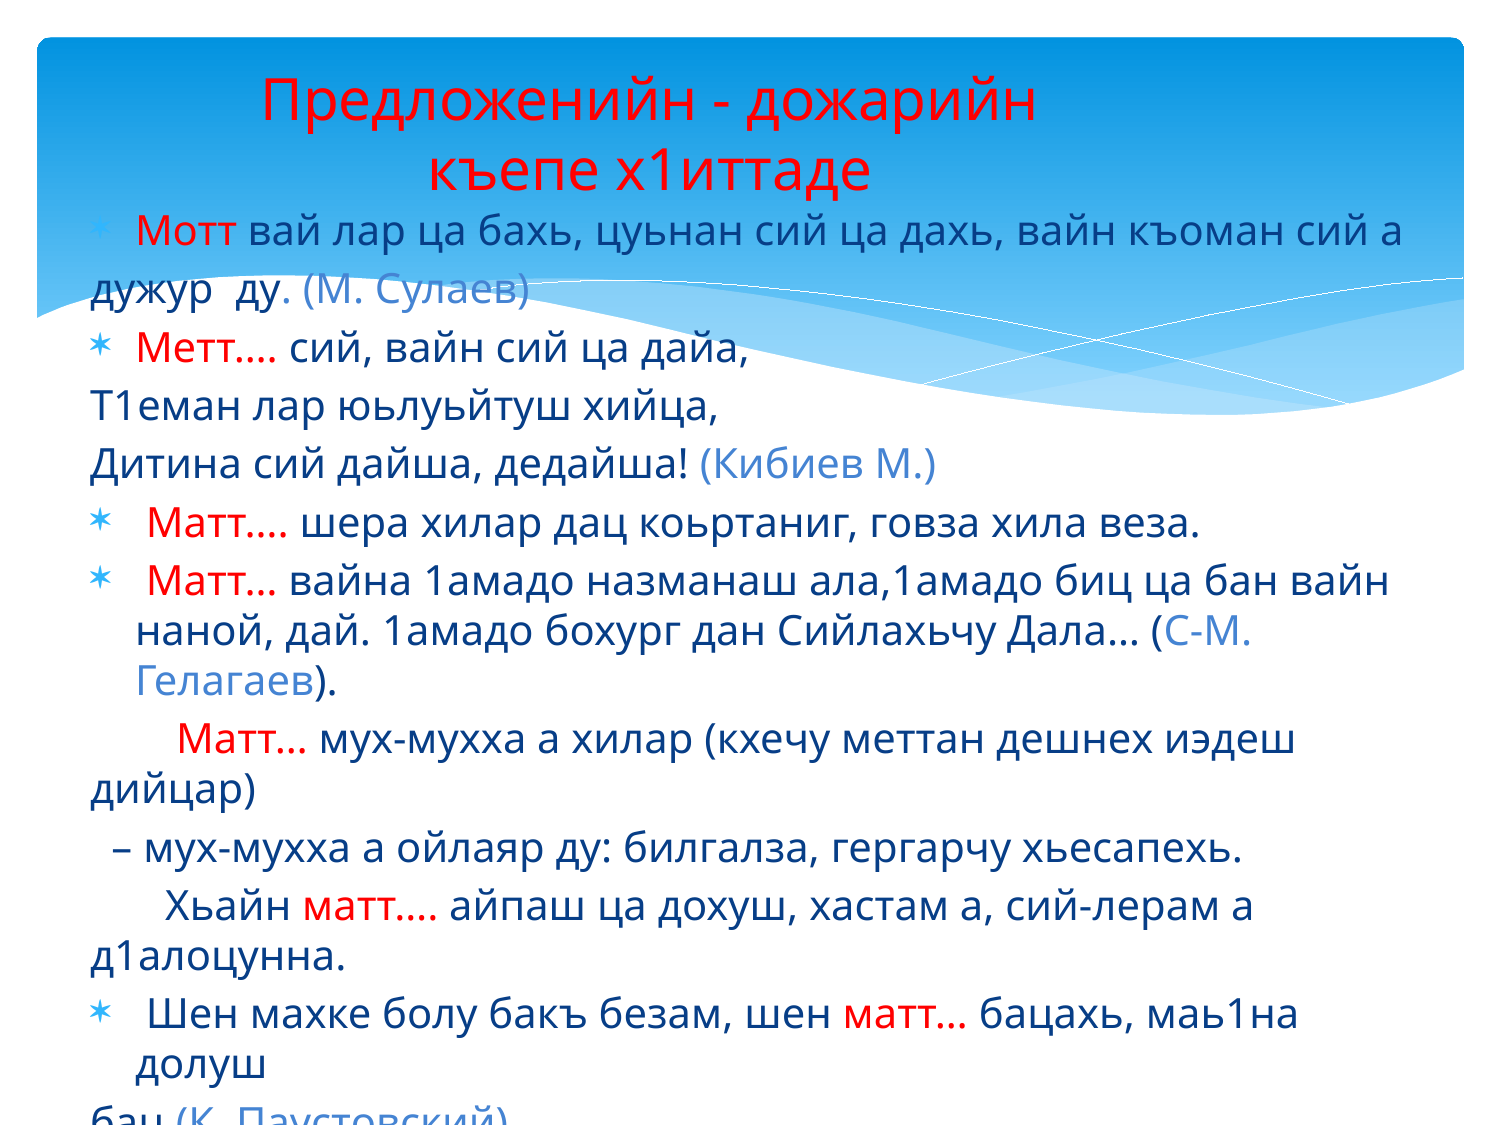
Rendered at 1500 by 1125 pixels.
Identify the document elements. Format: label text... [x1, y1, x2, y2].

list Мотт вай лар ца бахь, цуьнан сий ца дахь, вайн къоман сий а дужур ду. (М. Сулаев) Метт…. сий, вайн сий ца дайа, Т1еман лар юьлуьйтуш хийца, Дитина сий дайша, дедайша! (Кибиев М.) Матт…. шера хилар дац коьртаниг, говза хила веза. Матт… вайна 1амадо назманаш ала,1амадо биц ца бан вайн наной, дай. 1амадо бохург дан Сийлахьчу Дала… (С-М. Гелагаев). Матт… мух-мухха а хилар (кхечу меттан дешнех иэдеш дийцар) – мух-мухха а ойлаяр ду: билгалза, гергарчу хьесапехь. Хьайн матт…. айпаш ца дохуш, хастам а, сий-лерам а д1алоцунна. Шен махке болу бакъ безам, шен матт… бацахь, маь1на долуш бац (К. Паустовский). Нохчийн матт…. хаза а, хьалдолуш а мотт бац, нагахь кхоччуш дика хууш хьо велахь. (Л. Толстой). [75, 196, 1425, 1083]
text_box Предложенийн - дожарийн къепе х1иттаде [194, 54, 1105, 210]
